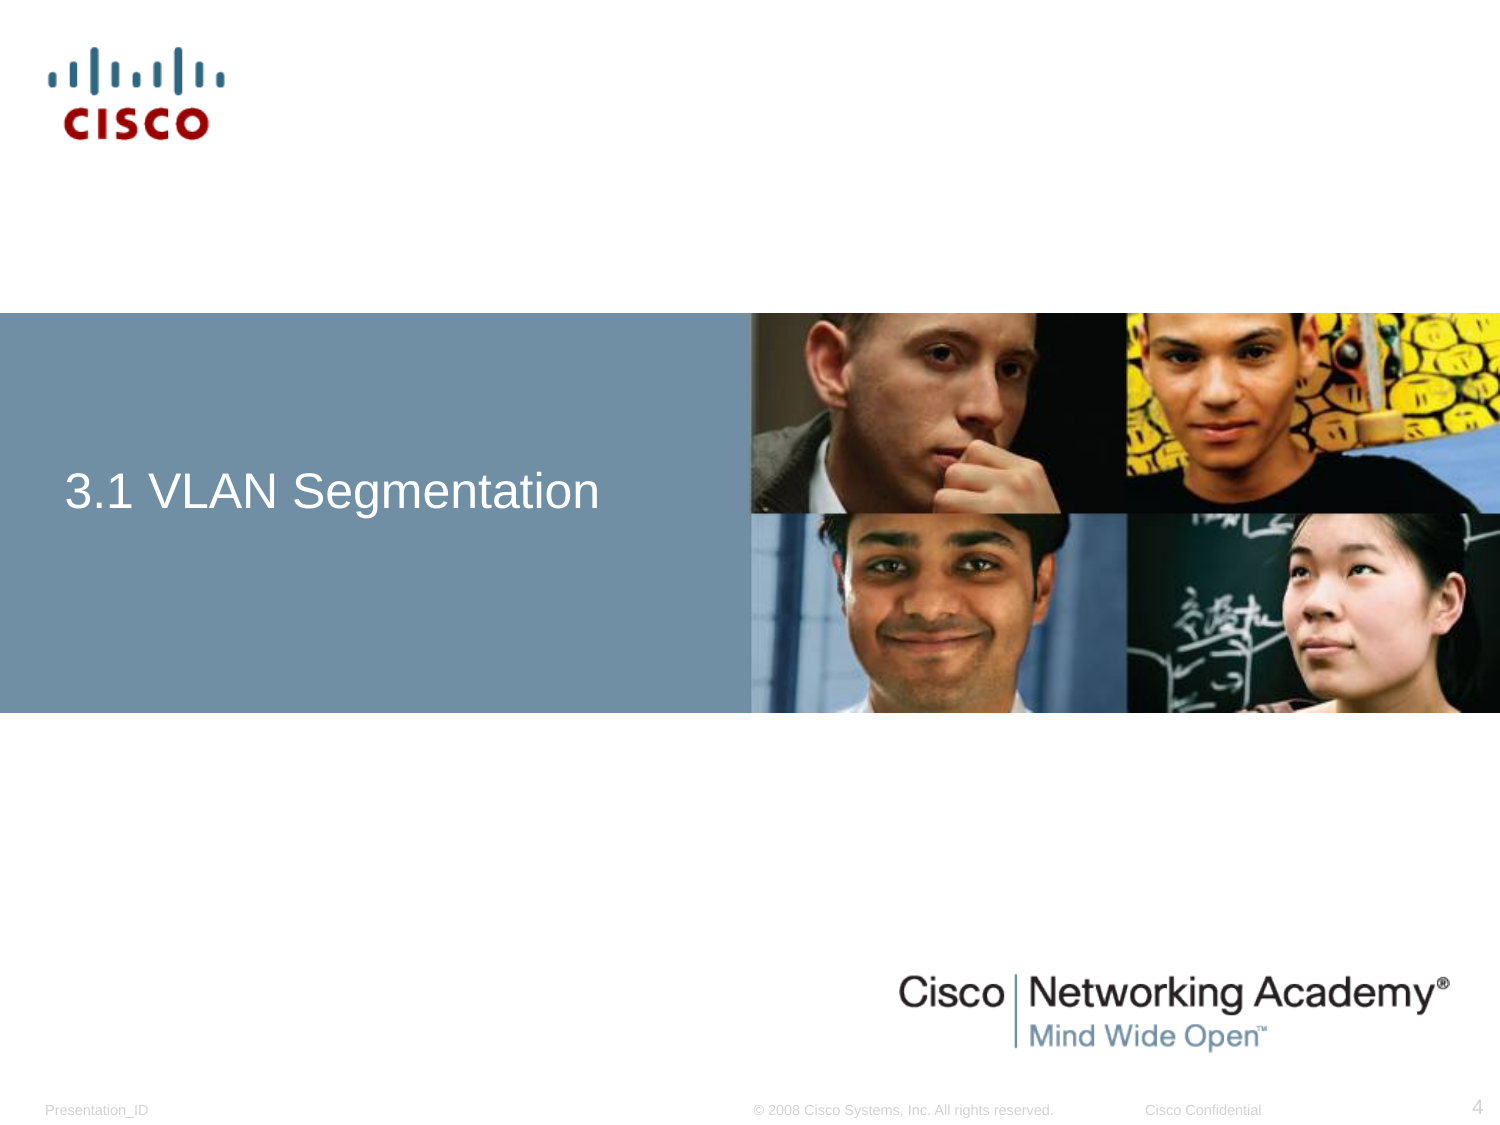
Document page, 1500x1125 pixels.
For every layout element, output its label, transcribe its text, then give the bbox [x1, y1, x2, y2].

picture [40, 19, 233, 168]
picture [0, 313, 1500, 713]
picture [899, 974, 1450, 1053]
title 3.1 VLAN Segmentation [50, 371, 684, 615]
